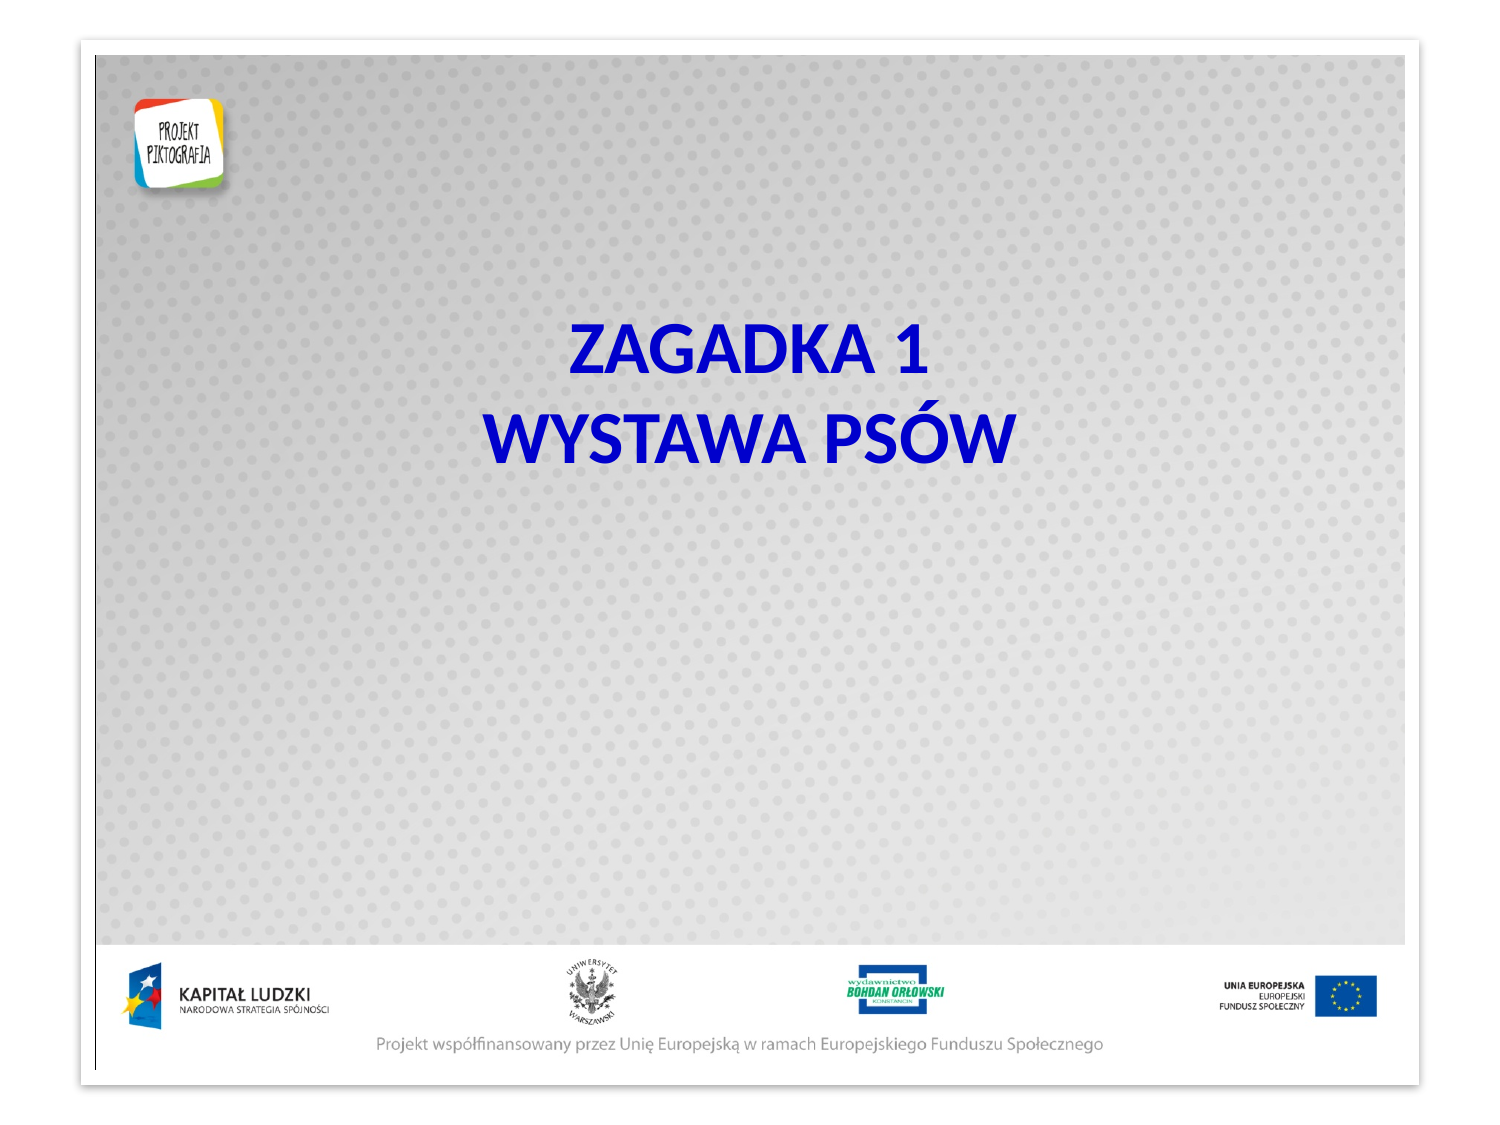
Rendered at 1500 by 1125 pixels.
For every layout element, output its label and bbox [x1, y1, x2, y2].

list [95, 54, 1405, 1071]
